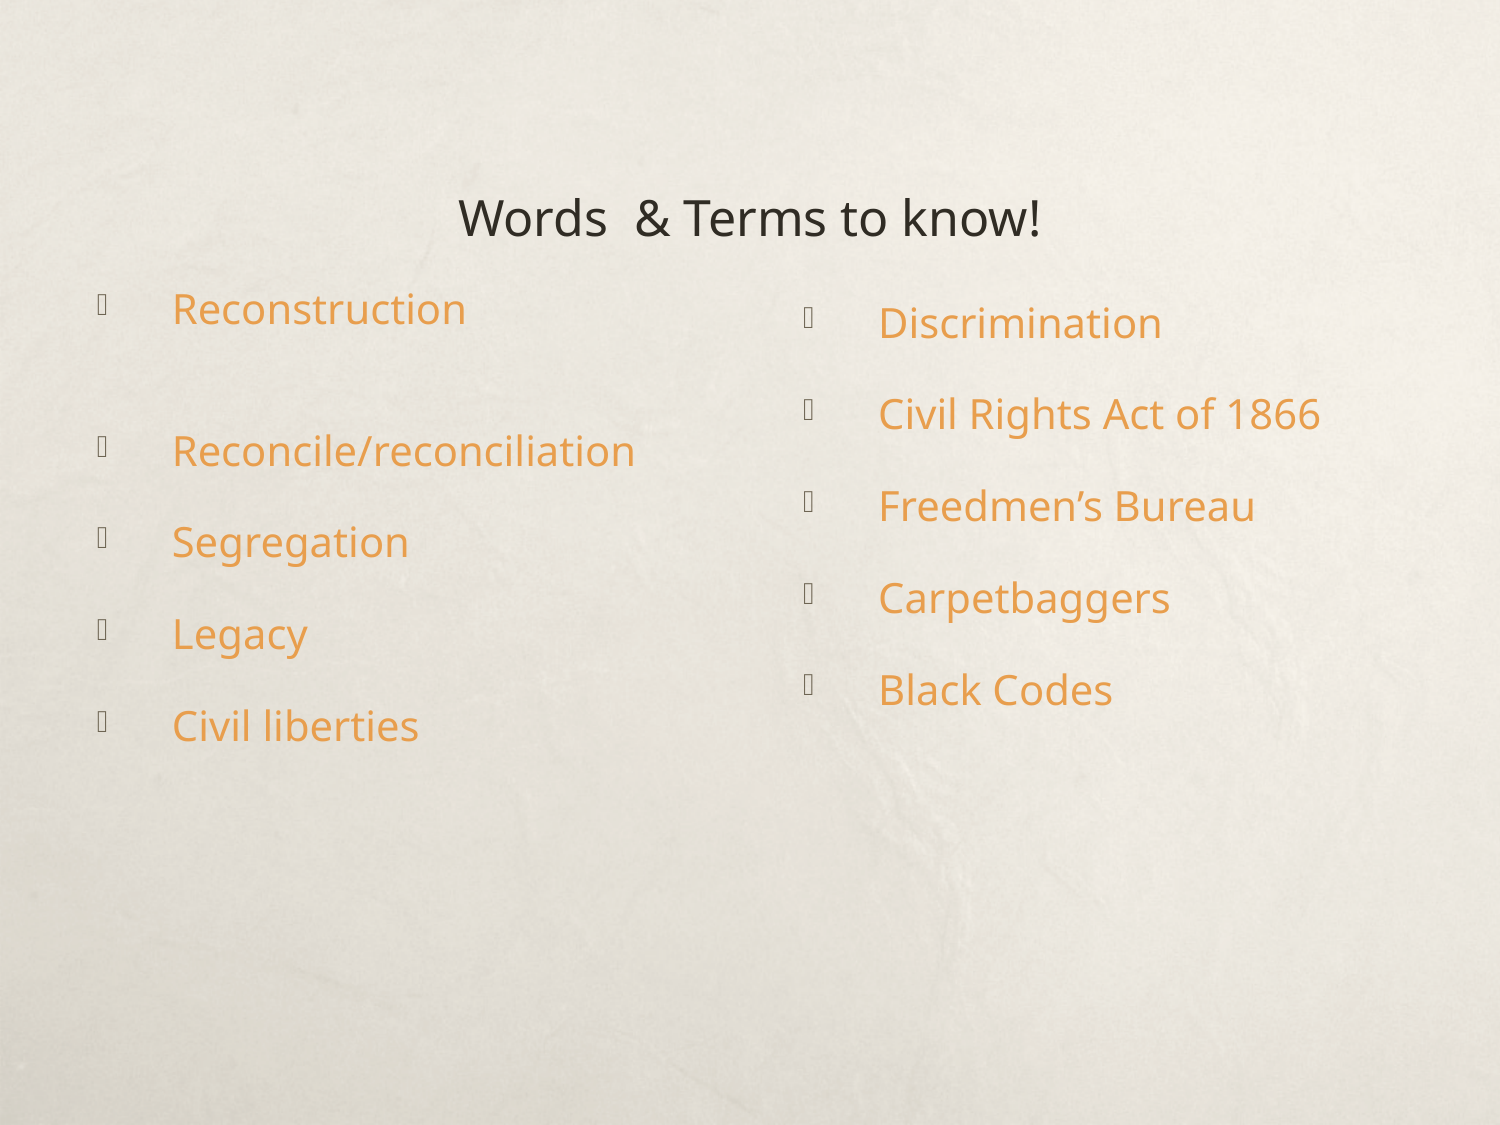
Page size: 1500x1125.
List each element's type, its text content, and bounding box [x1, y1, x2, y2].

list Discrimination Civil Rights Act of 1866 Freedmen’s Bureau Carpetbaggers Black Codes [788, 289, 1419, 1005]
list Reconstruction Reconcile/reconciliation Segregation Legacy Civil liberties [81, 275, 727, 1005]
title Words & Terms to know! [81, 15, 1419, 254]
